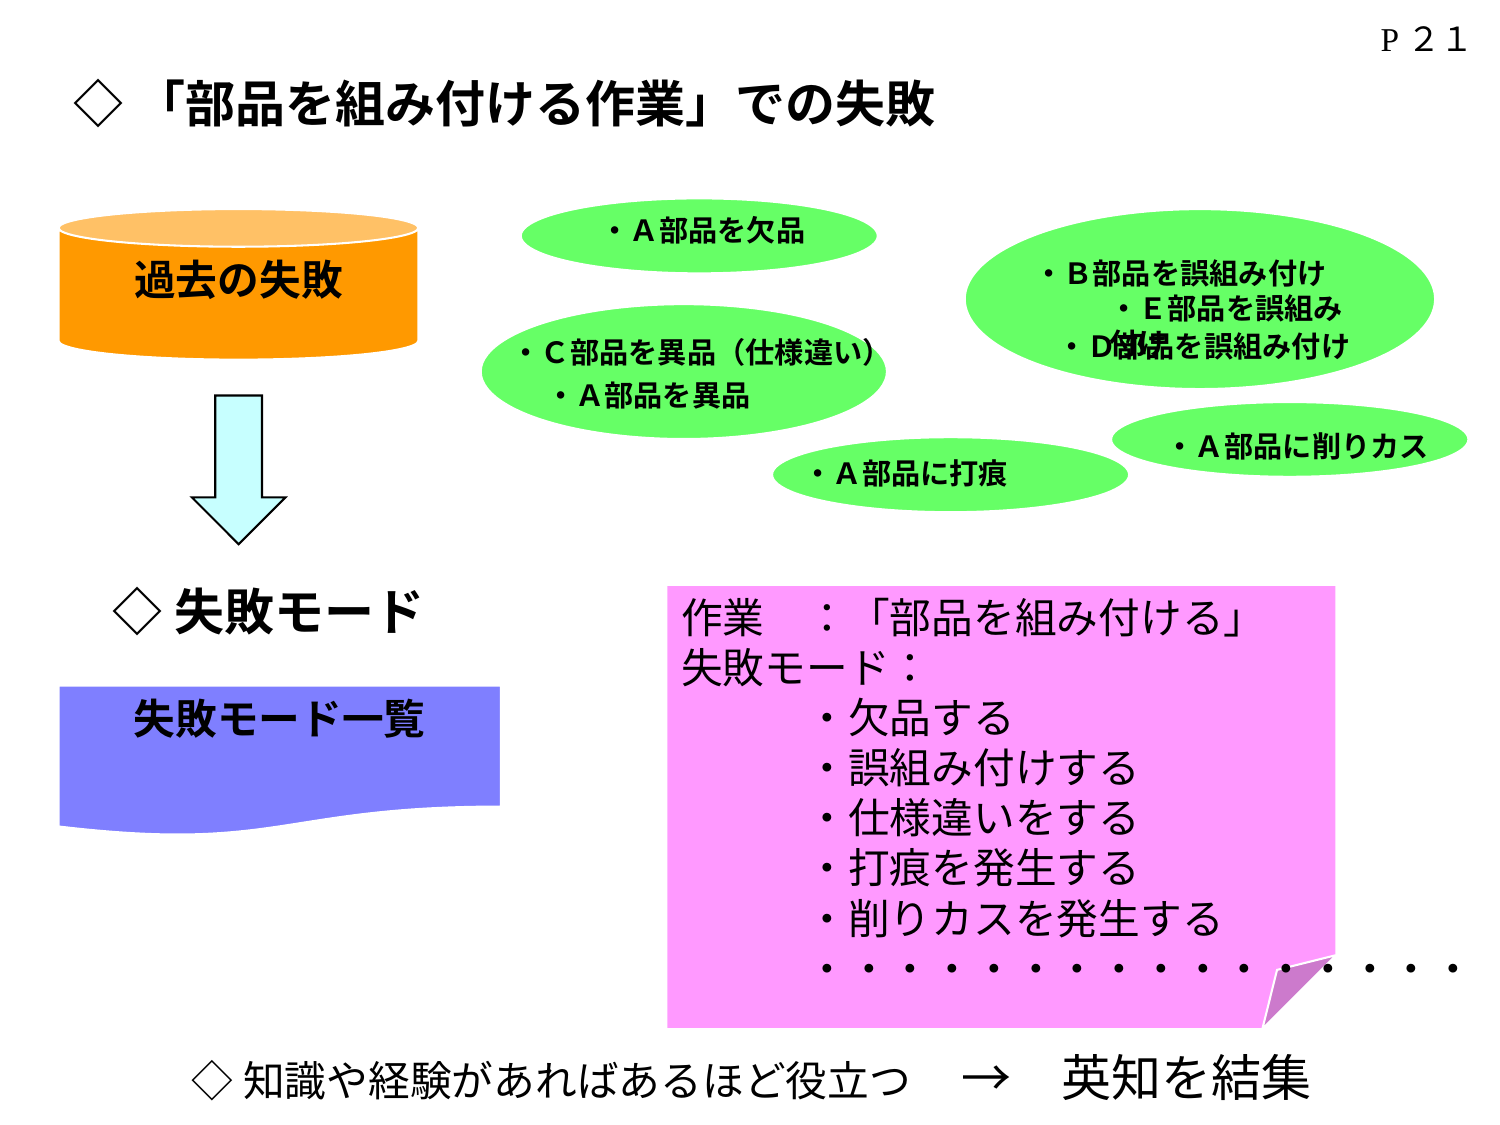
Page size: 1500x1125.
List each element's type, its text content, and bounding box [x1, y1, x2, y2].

text_box [772, 459, 788, 491]
text_box [597, 198, 801, 205]
text_box ・Ｃ部品を異品（仕様違い） [496, 327, 993, 377]
text_box ◇「部品を組み付ける作業」での失敗 [58, 65, 1069, 141]
text_box ・Ｂ部品を誤組み付け [1019, 247, 1369, 298]
text_box P３３ [59, 209, 418, 246]
text_box 作業 ：「部品を組み付ける」 失敗モード： ・欠品する ・誤組み付けする ・仕様違いをする ・打痕を発生する ・削りカスを発生する ・・・・・・・・・・・・・・・・ [666, 584, 1337, 1030]
text_box ・Ａ部品を異品 [531, 370, 994, 420]
text_box [1111, 402, 1446, 448]
text_box ・Ｅ部品を誤組み付け [1094, 282, 1382, 368]
text_box [520, 207, 850, 274]
text_box ・Ａ部品を欠品 [585, 205, 951, 256]
text_box [1251, 471, 1386, 477]
text_box P２１ [1365, 10, 1500, 66]
text_box ・Ａ部品に打痕 [788, 448, 1251, 498]
text_box [191, 395, 286, 545]
text_box [480, 345, 531, 417]
text_box ・Ｄ部品を誤組み付け [1043, 320, 1394, 371]
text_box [58, 573, 1108, 837]
text_box ・Ａ部品に削りカス [1151, 421, 1500, 471]
text_box ◇知識や経験があればあるほど役立つ → 英知を結集 [176, 1039, 1438, 1115]
text_box [825, 437, 1076, 448]
text_box [964, 209, 1436, 367]
text_box [1058, 371, 1342, 390]
text_box [531, 304, 837, 327]
text_box [810, 498, 1091, 513]
text_box [542, 420, 826, 440]
text_box 過去の失敗 [58, 209, 419, 360]
